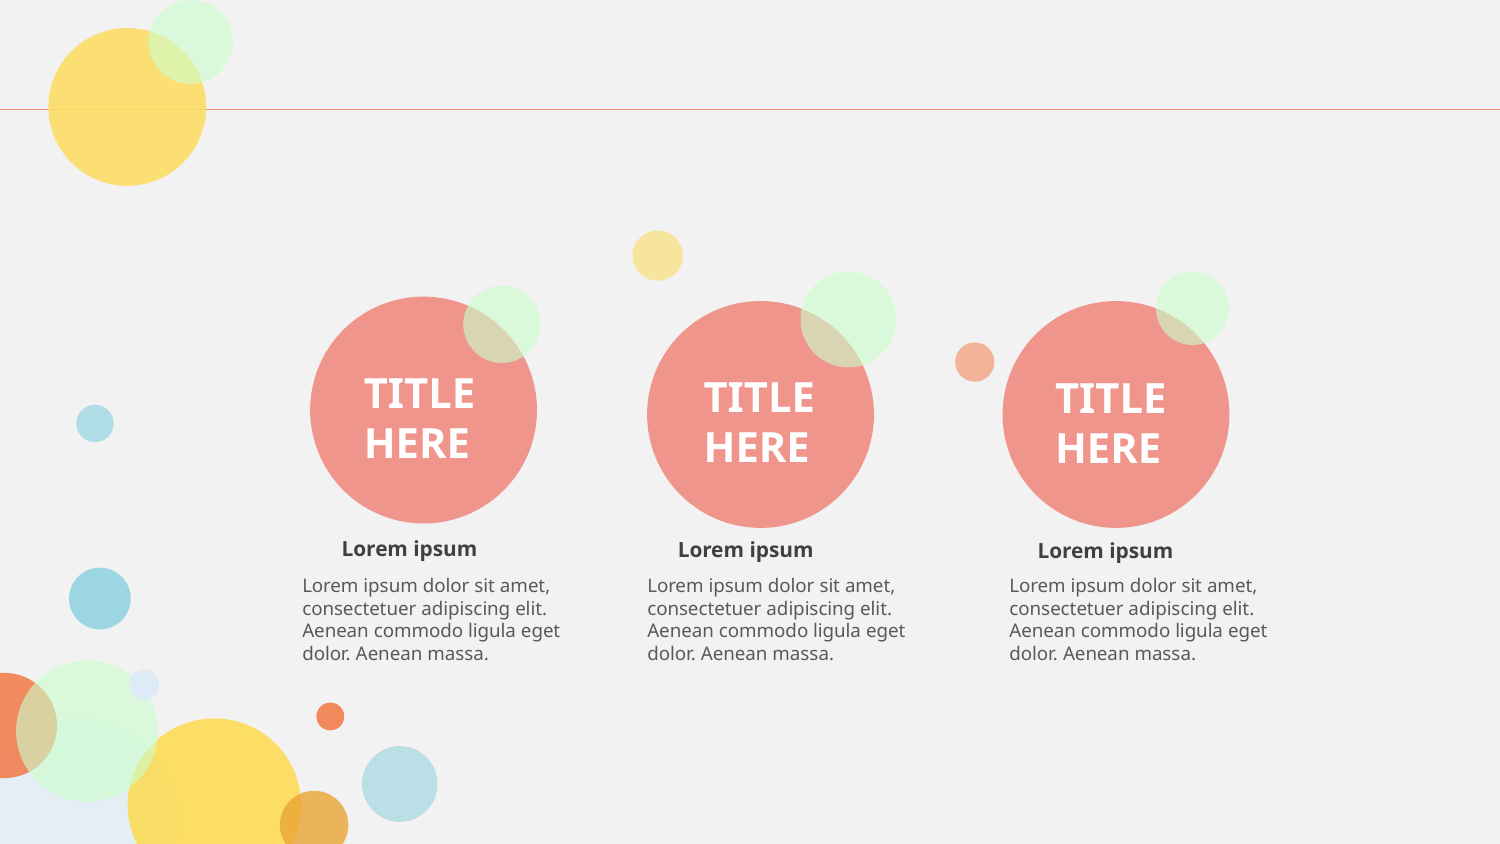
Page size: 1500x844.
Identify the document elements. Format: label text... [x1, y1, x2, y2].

text_box Lorem ipsum dolor sit amet, consectetuer adipiscing elit. Aenean commodo ligula eget dolor. Aenean massa. [632, 566, 931, 672]
text_box TITLE HERE [1040, 364, 1182, 479]
text_box Lorem ipsum [326, 527, 498, 568]
text_box [76, 404, 114, 443]
text_box TITLE HERE [688, 363, 830, 479]
text_box [310, 296, 537, 524]
text_box [632, 230, 683, 281]
text_box Lorem ipsum dolor sit amet, consectetuer adipiscing elit. Aenean commodo ligula eget dolor. Aenean massa. [994, 566, 1293, 672]
text_box [1002, 301, 1230, 528]
text_box [647, 301, 874, 528]
text_box Lorem ipsum dolor sit amet, consectetuer adipiscing elit. Aenean commodo ligula eget dolor. Aenean massa. [287, 566, 586, 672]
text_box [955, 342, 995, 382]
text_box [463, 285, 541, 363]
text_box [800, 271, 897, 368]
text_box TITLE HERE [349, 359, 491, 475]
text_box Lorem ipsum [1022, 529, 1194, 570]
text_box Lorem ipsum [663, 529, 834, 570]
text_box [1155, 271, 1230, 346]
